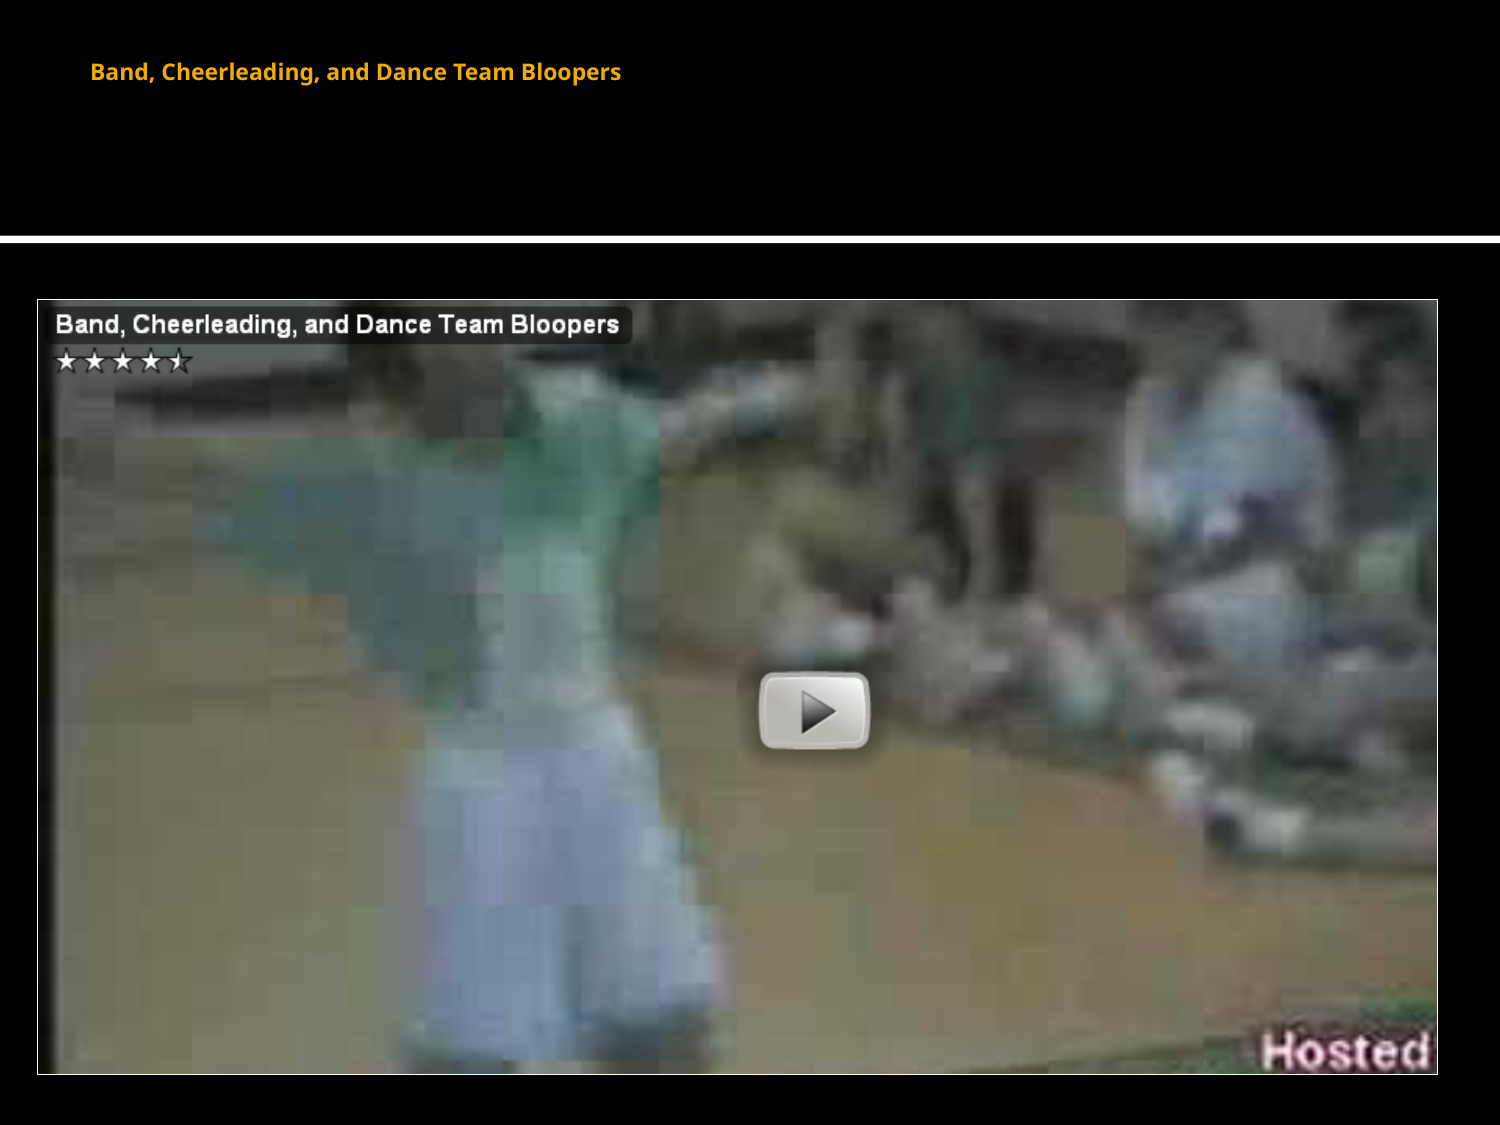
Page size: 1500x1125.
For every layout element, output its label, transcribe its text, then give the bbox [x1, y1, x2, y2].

picture [38, 300, 1437, 1074]
title Band, Cheerleading, and Dance Team Bloopers [75, 24, 1425, 231]
